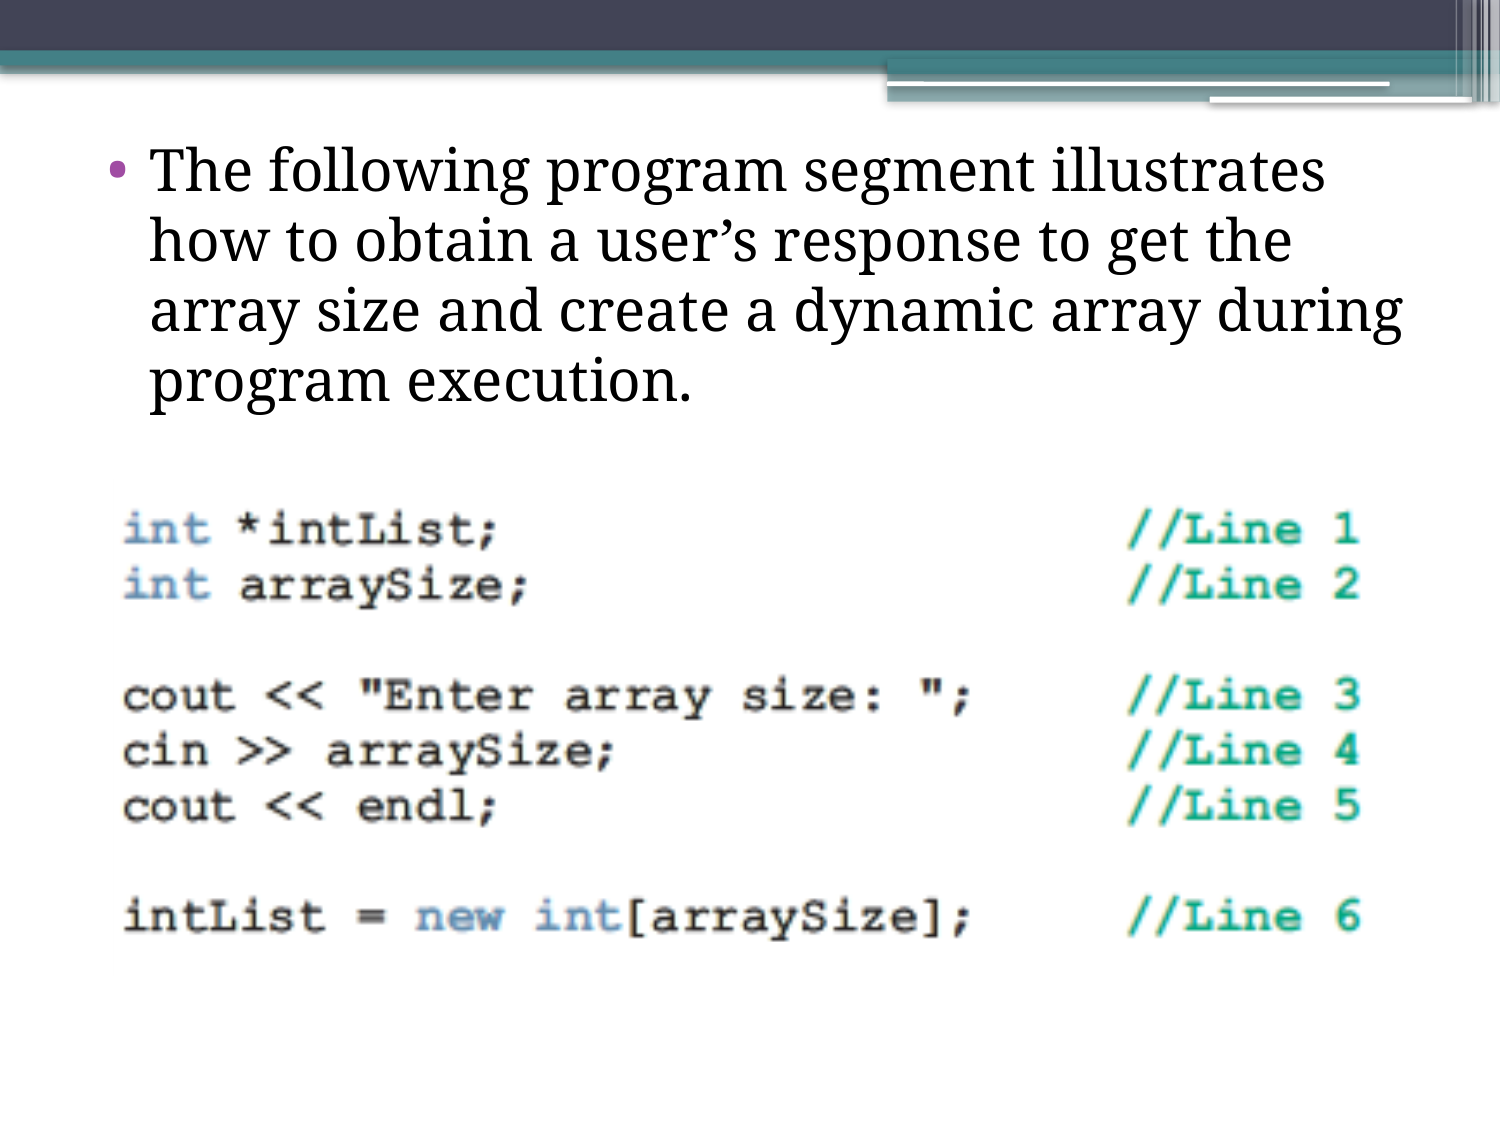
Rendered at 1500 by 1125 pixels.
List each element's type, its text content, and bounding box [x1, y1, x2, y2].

list The following program segment illustrates how to obtain a user’s response to get the array size and create a dynamic array during program execution. [75, 125, 1425, 1079]
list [111, 479, 1412, 977]
